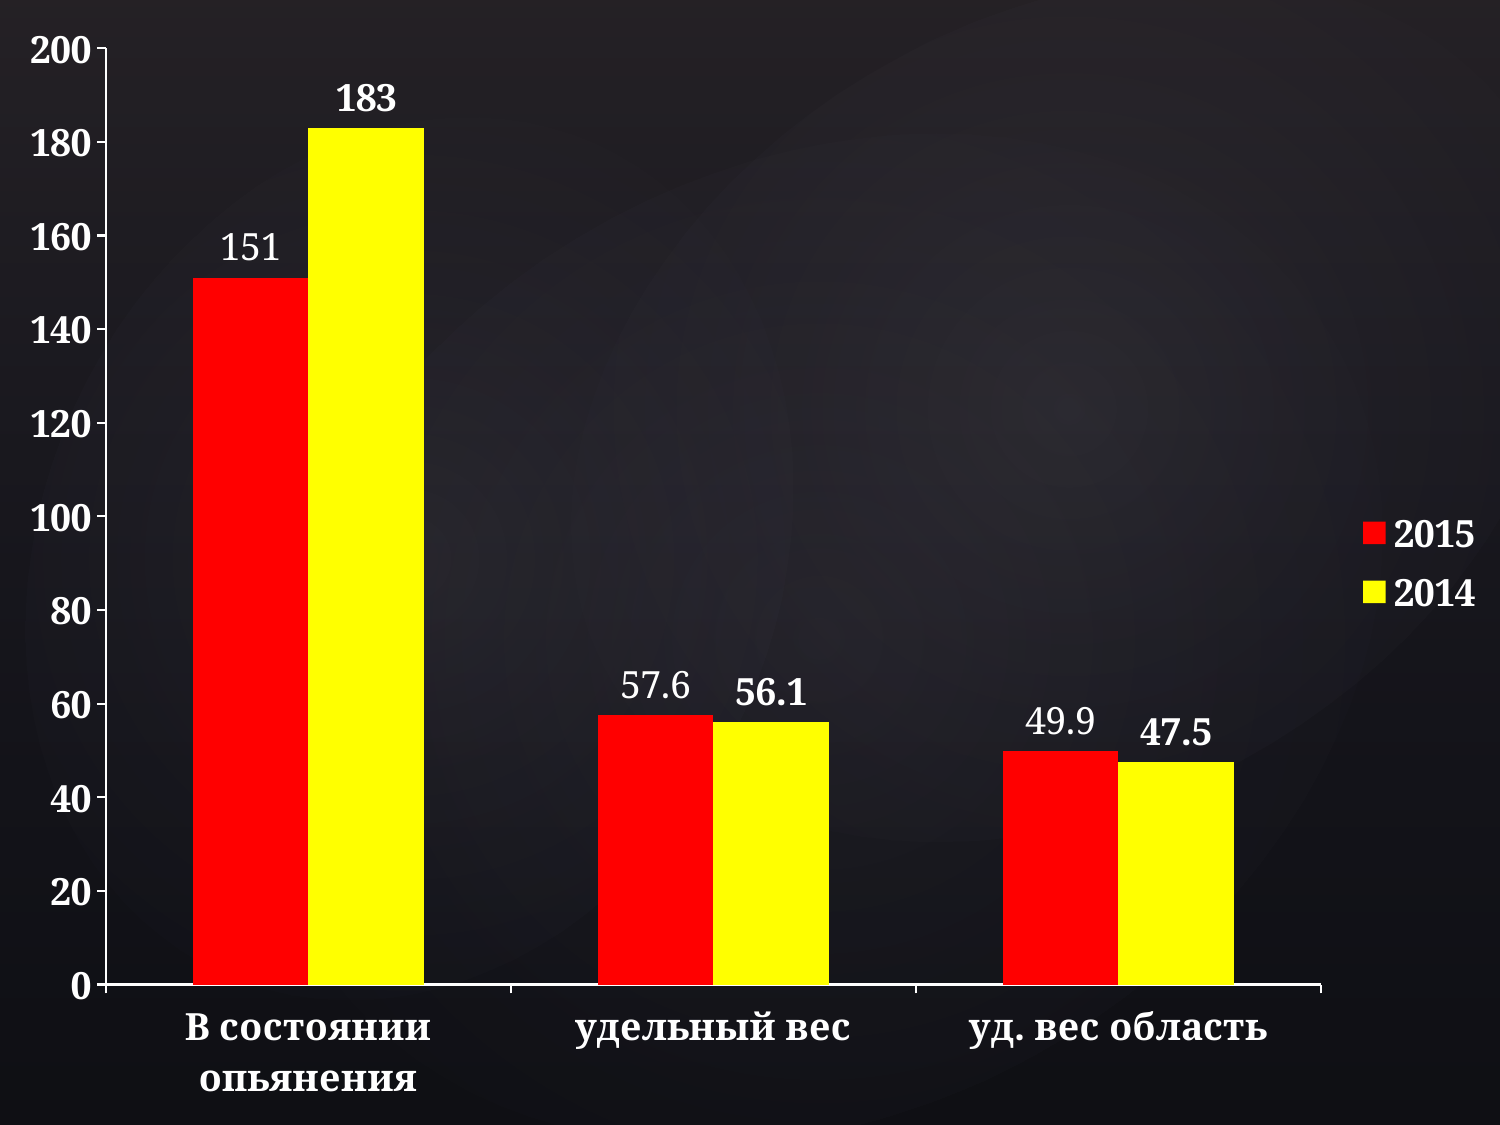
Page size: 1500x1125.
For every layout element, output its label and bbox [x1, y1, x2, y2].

chart [0, 0, 1500, 1125]
